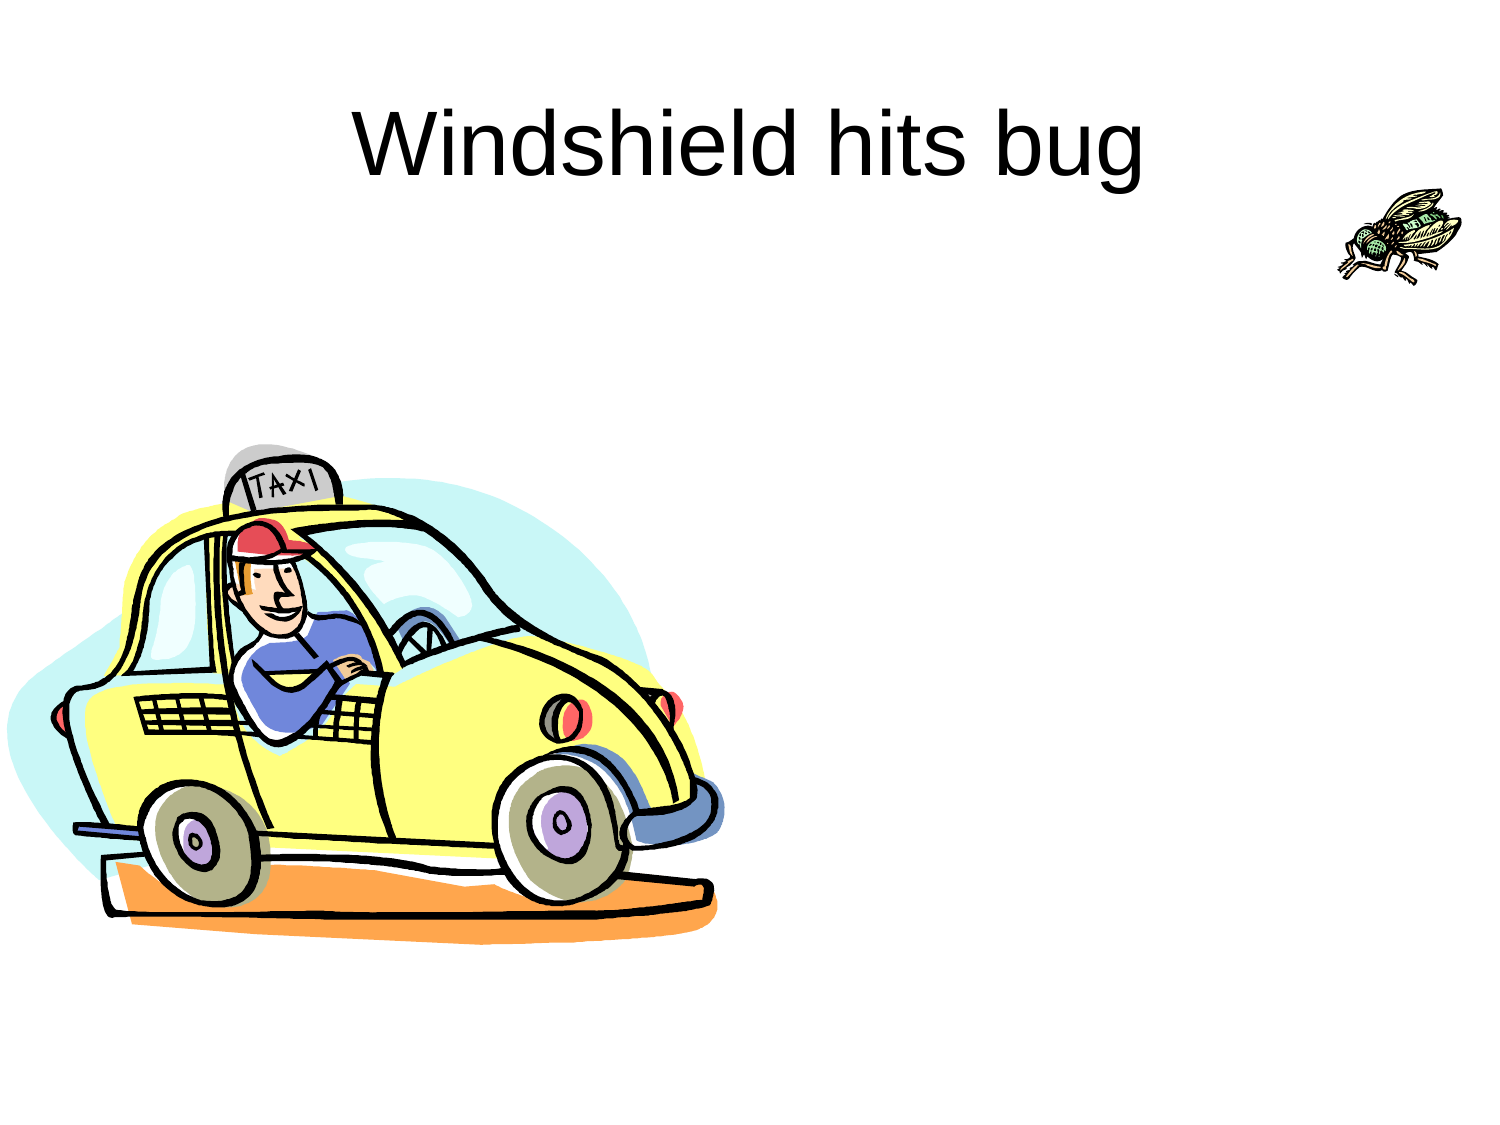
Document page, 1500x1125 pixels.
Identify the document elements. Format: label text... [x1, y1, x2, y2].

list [1337, 187, 1463, 287]
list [0, 437, 732, 952]
title Windshield hits bug [74, 44, 1426, 233]
